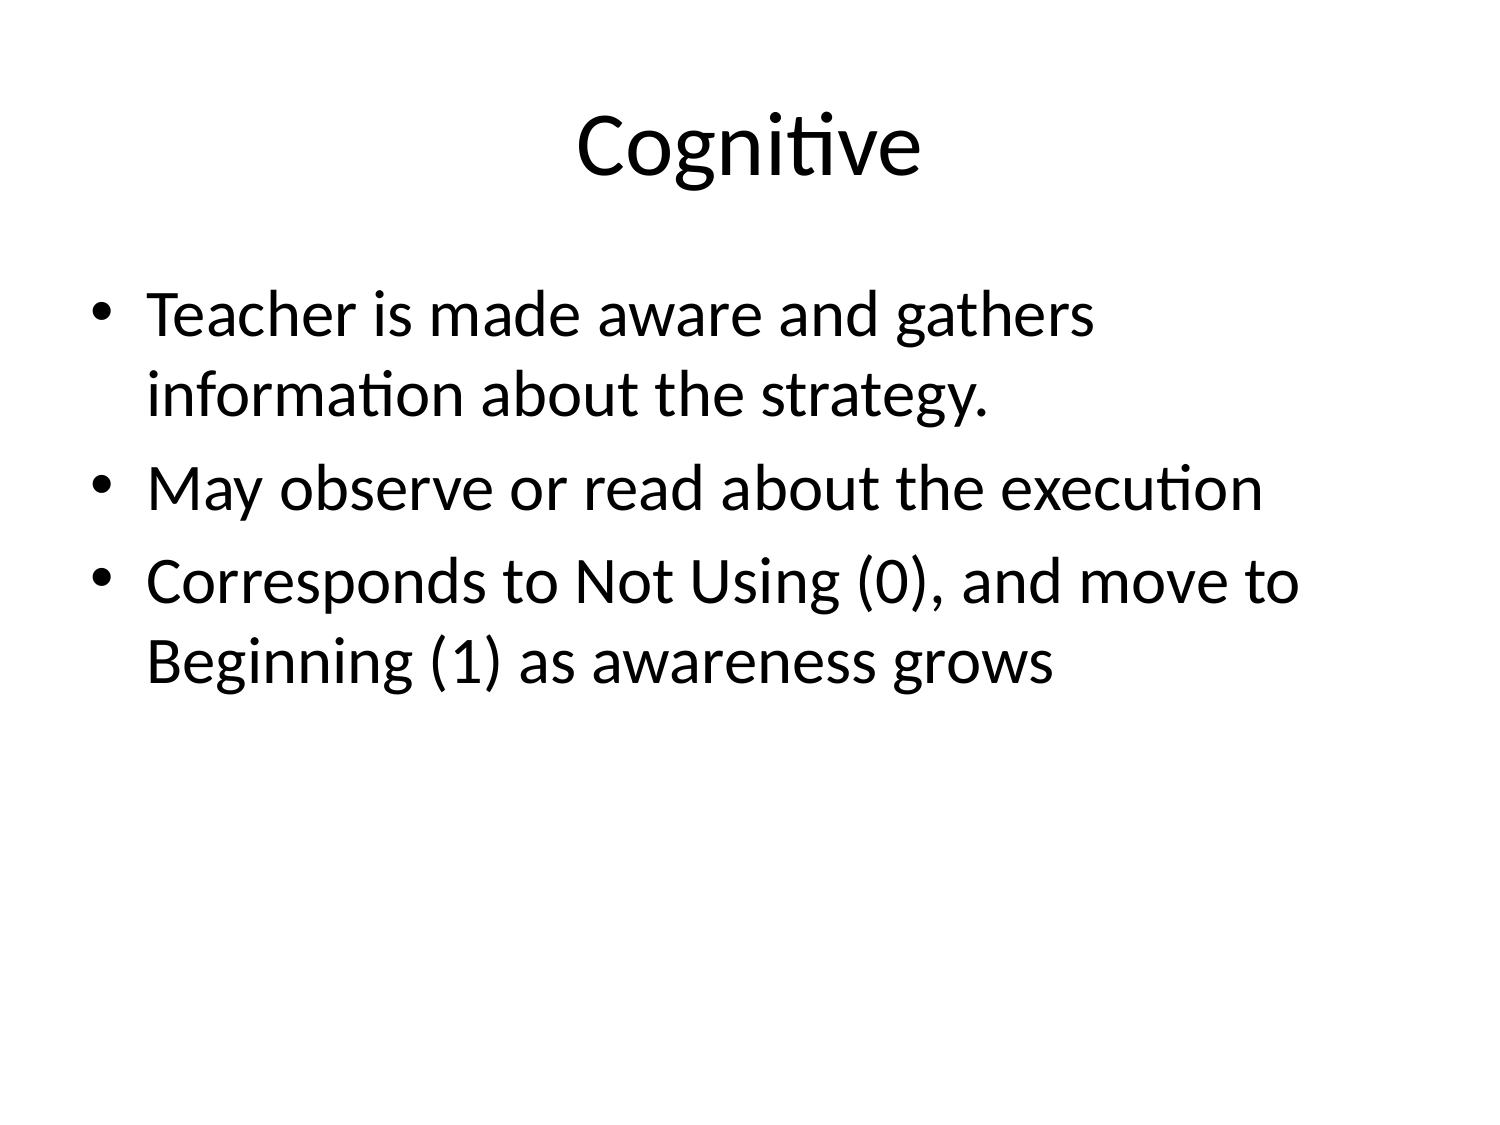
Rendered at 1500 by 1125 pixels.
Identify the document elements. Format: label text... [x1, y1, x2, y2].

list Teacher is made aware and gathers information about the strategy. May observe or read about the execution Corresponds to Not Using (0), and move to Beginning (1) as awareness grows [75, 262, 1425, 1005]
title Cognitive [75, 45, 1425, 233]
